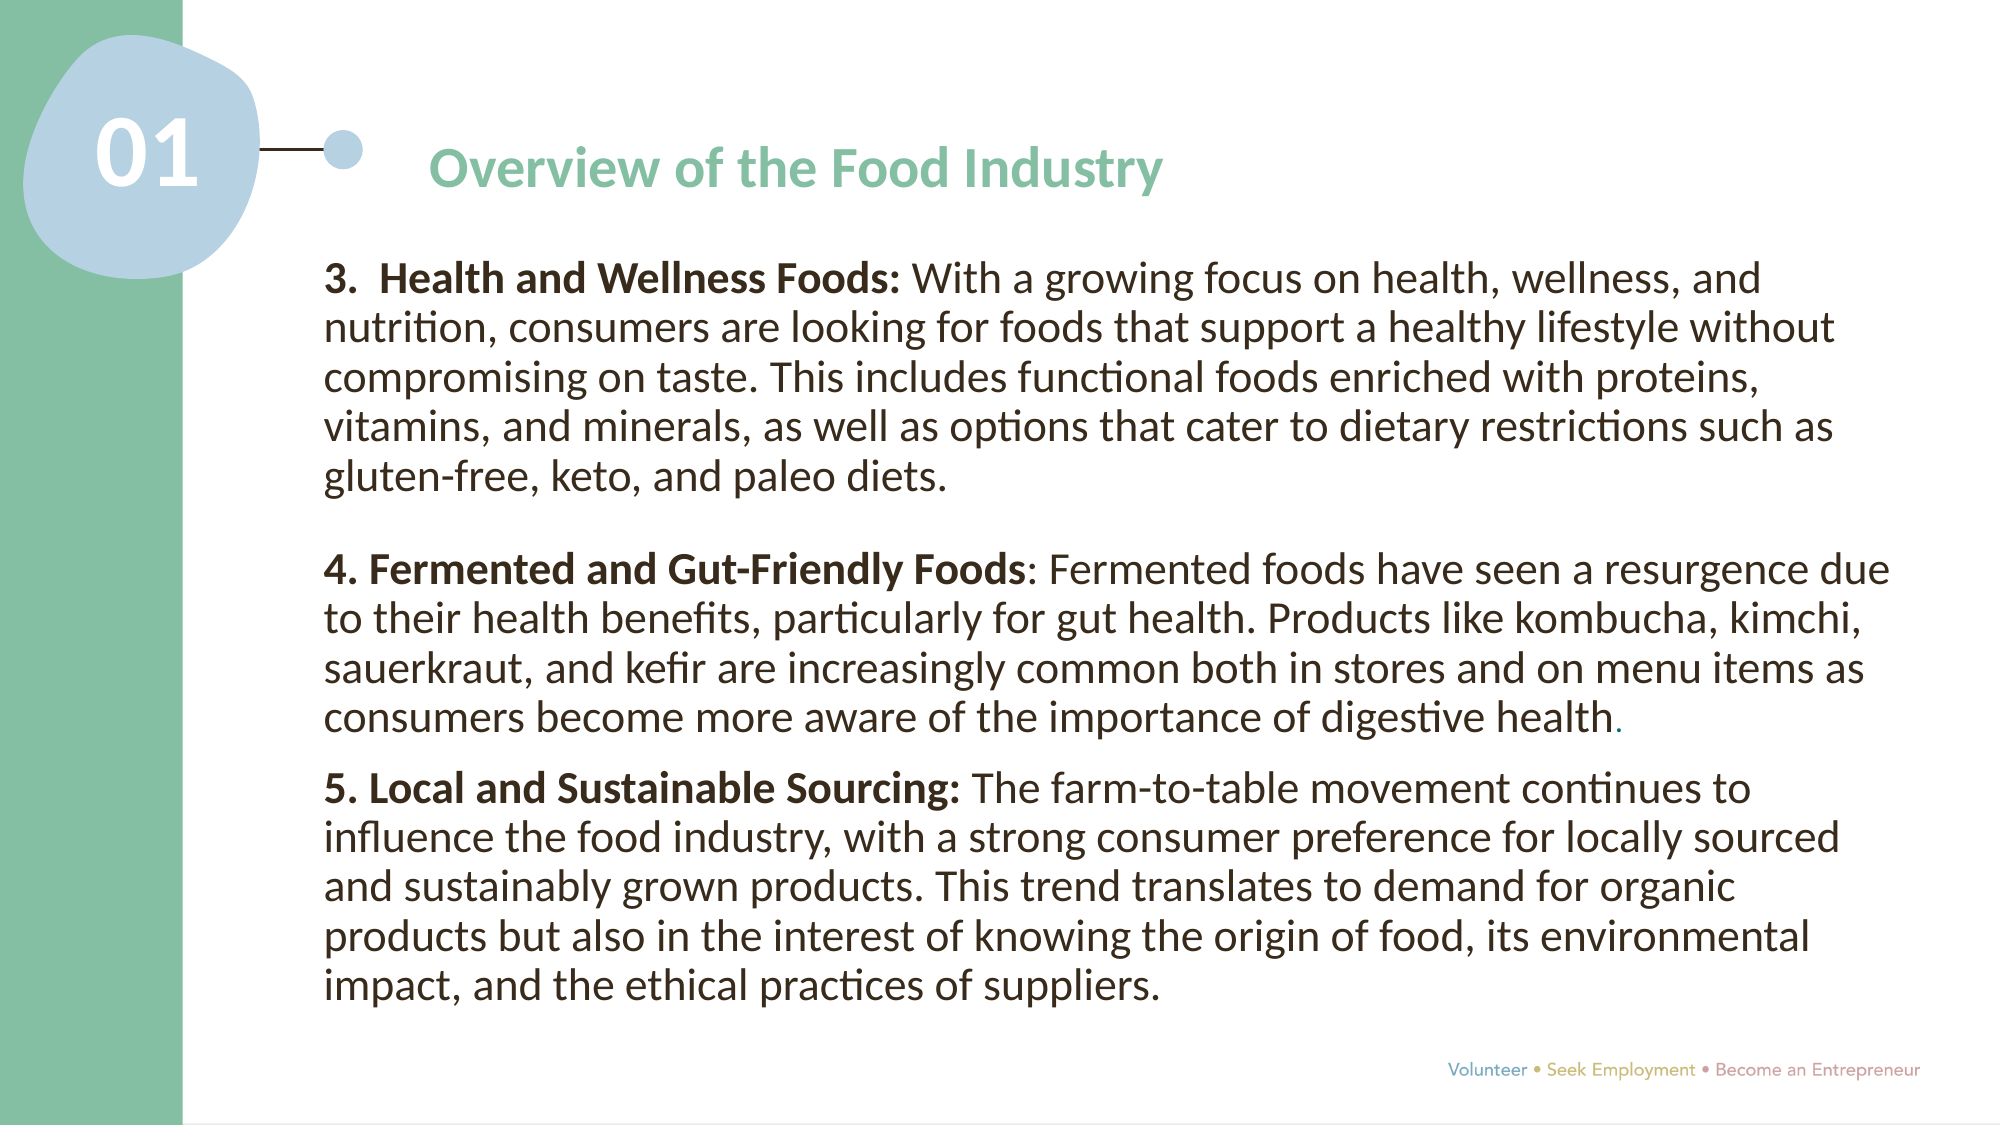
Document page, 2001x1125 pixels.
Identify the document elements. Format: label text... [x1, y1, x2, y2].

text_box [0, 0, 184, 1125]
text_box [55, 35, 249, 88]
text_box 3. Health and Wellness Foods: With a growing focus on health, wellness, and nutrition, consumers are looking for foods that support a healthy lifestyle without compromising on taste. This includes functional foods enriched with proteins, vitamins, and minerals, as well as options that cater to dietary restrictions such as gluten-free, keto, and paleo diets. 4. Fermented and Gut-Friendly Foods: Fermented foods have seen a resurgence due to their health benefits, particularly for gut health. Products like kombucha, kimchi, sauerkraut, and kefir are increasingly common both in stores and on menu items as consumers become more aware of the importance of digestive health. 5. Local and Sustainable Sourcing: The farm-to-table movement continues to influence the food industry, with a strong consumer preference for locally sourced and sustainably grown products. This trend translates to demand for organic products but also in the interest of knowing the origin of food, its environmental impact, and the ethical practices of suppliers. [308, 246, 1907, 452]
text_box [110, 129, 363, 170]
text_box Overview of the Food Industry [414, 108, 1675, 215]
text_box [34, 230, 234, 280]
picture [1418, 1046, 1971, 1103]
text_box 01 [21, 88, 275, 230]
